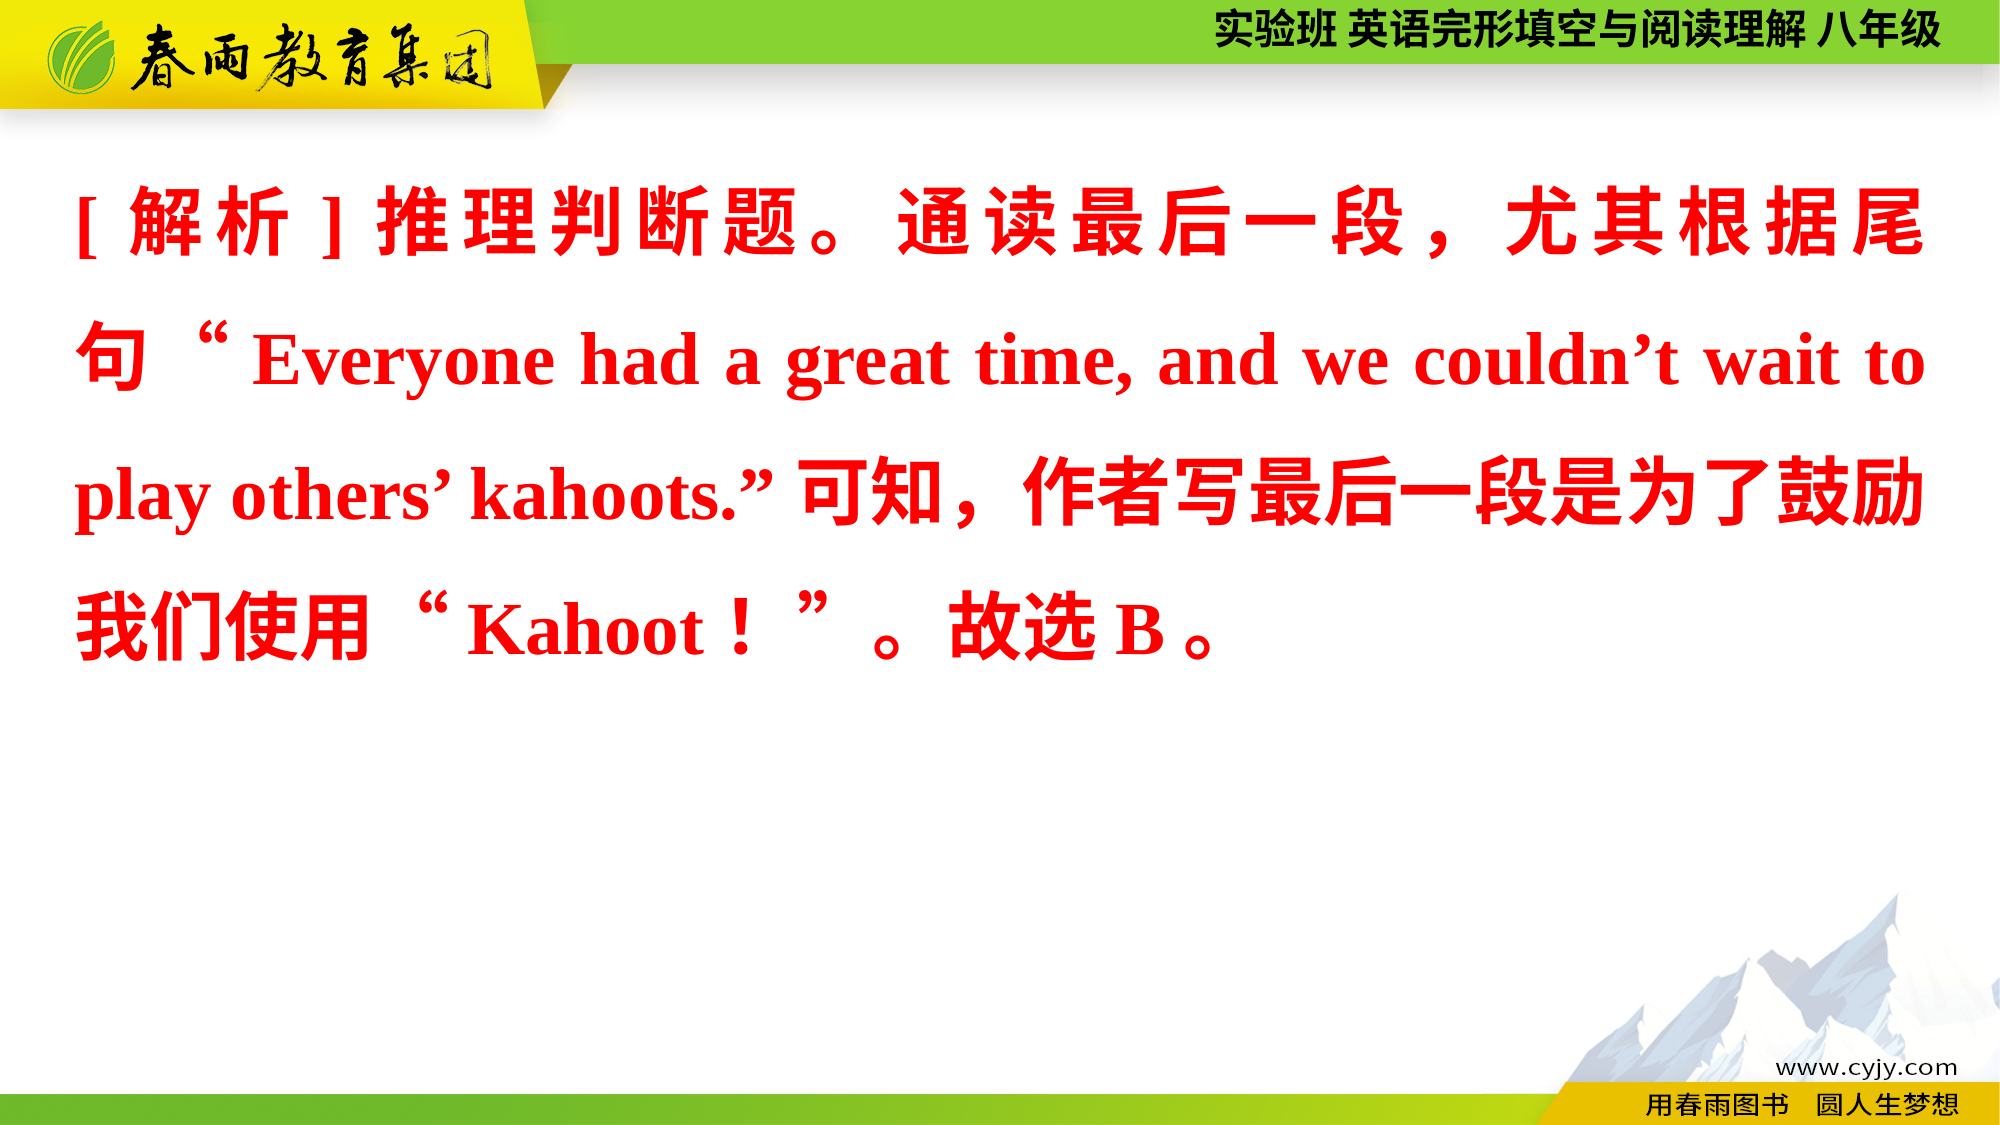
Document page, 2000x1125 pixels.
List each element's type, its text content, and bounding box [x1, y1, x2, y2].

list [解析]推理判断题。通读最后一段，尤其根据尾句“Everyone had a great time, and we couldn’t wait to play others’ kahoots.”可知，作者写最后一段是为了鼓励我们使用“Kahoot！”。故选B。 [59, 122, 1944, 666]
picture [0, 0, 2000, 1125]
